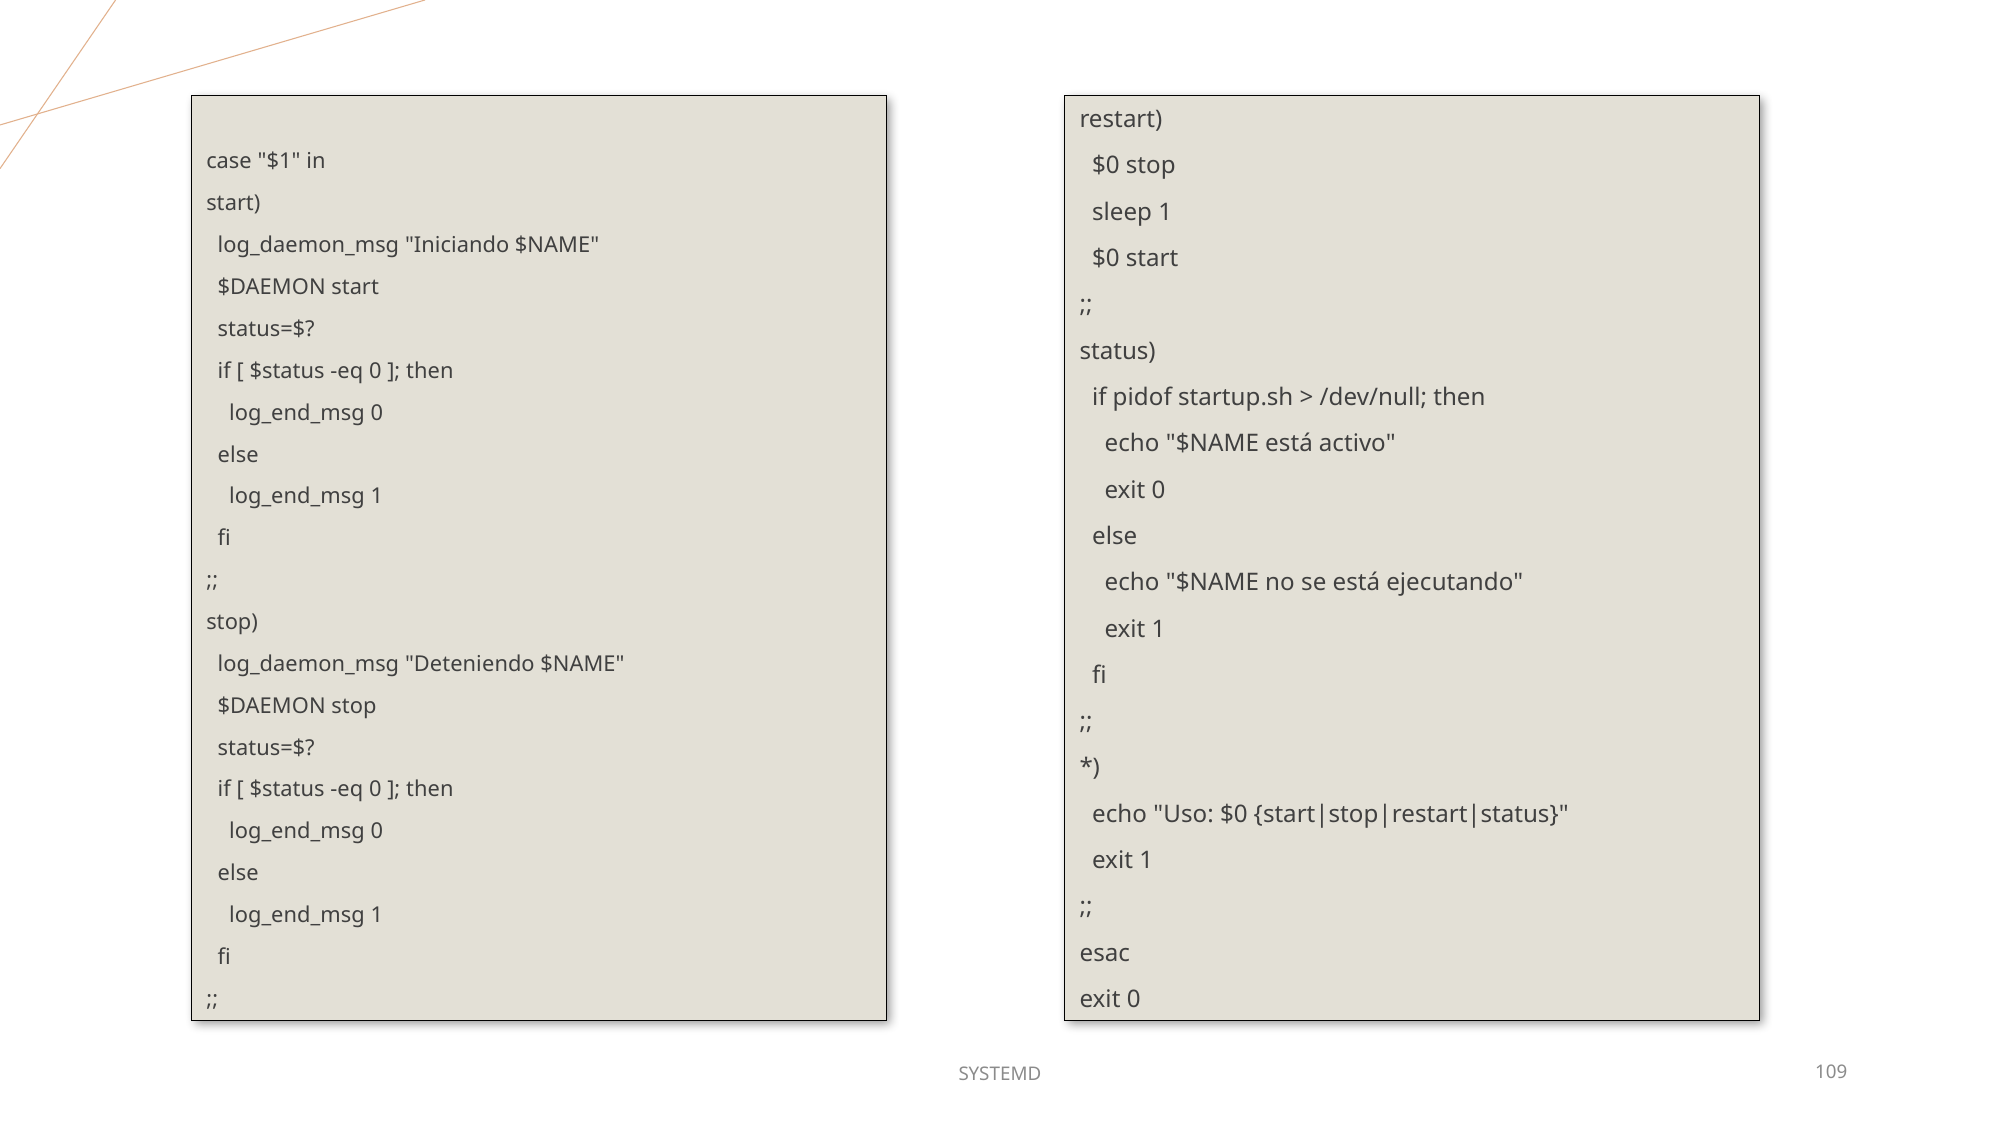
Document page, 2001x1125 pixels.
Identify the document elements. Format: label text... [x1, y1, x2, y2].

footer SYSTEMD [662, 1042, 1338, 1103]
text_box restart) $0 stop sleep 1 $0 start ;; status) if pidof startup.sh > /dev/null; then echo "$NAME está activo" exit 0 else echo "$NAME no se está ejecutando" exit 1 fi ;; *) echo "Uso: $0 {start|stop|restart|status}" exit 1 ;; esac exit 0 [1064, 95, 1760, 1021]
slide_number 109 [1412, 1042, 1863, 1103]
text_box case "$1" in start) log_daemon_msg "Iniciando $NAME" $DAEMON start status=$? if [ $status -eq 0 ]; then log_end_msg 0 else log_end_msg 1 fi ;; stop) log_daemon_msg "Deteniendo $NAME" $DAEMON stop status=$? if [ $status -eq 0 ]; then log_end_msg 0 else log_end_msg 1 fi ;; [191, 95, 887, 1021]
